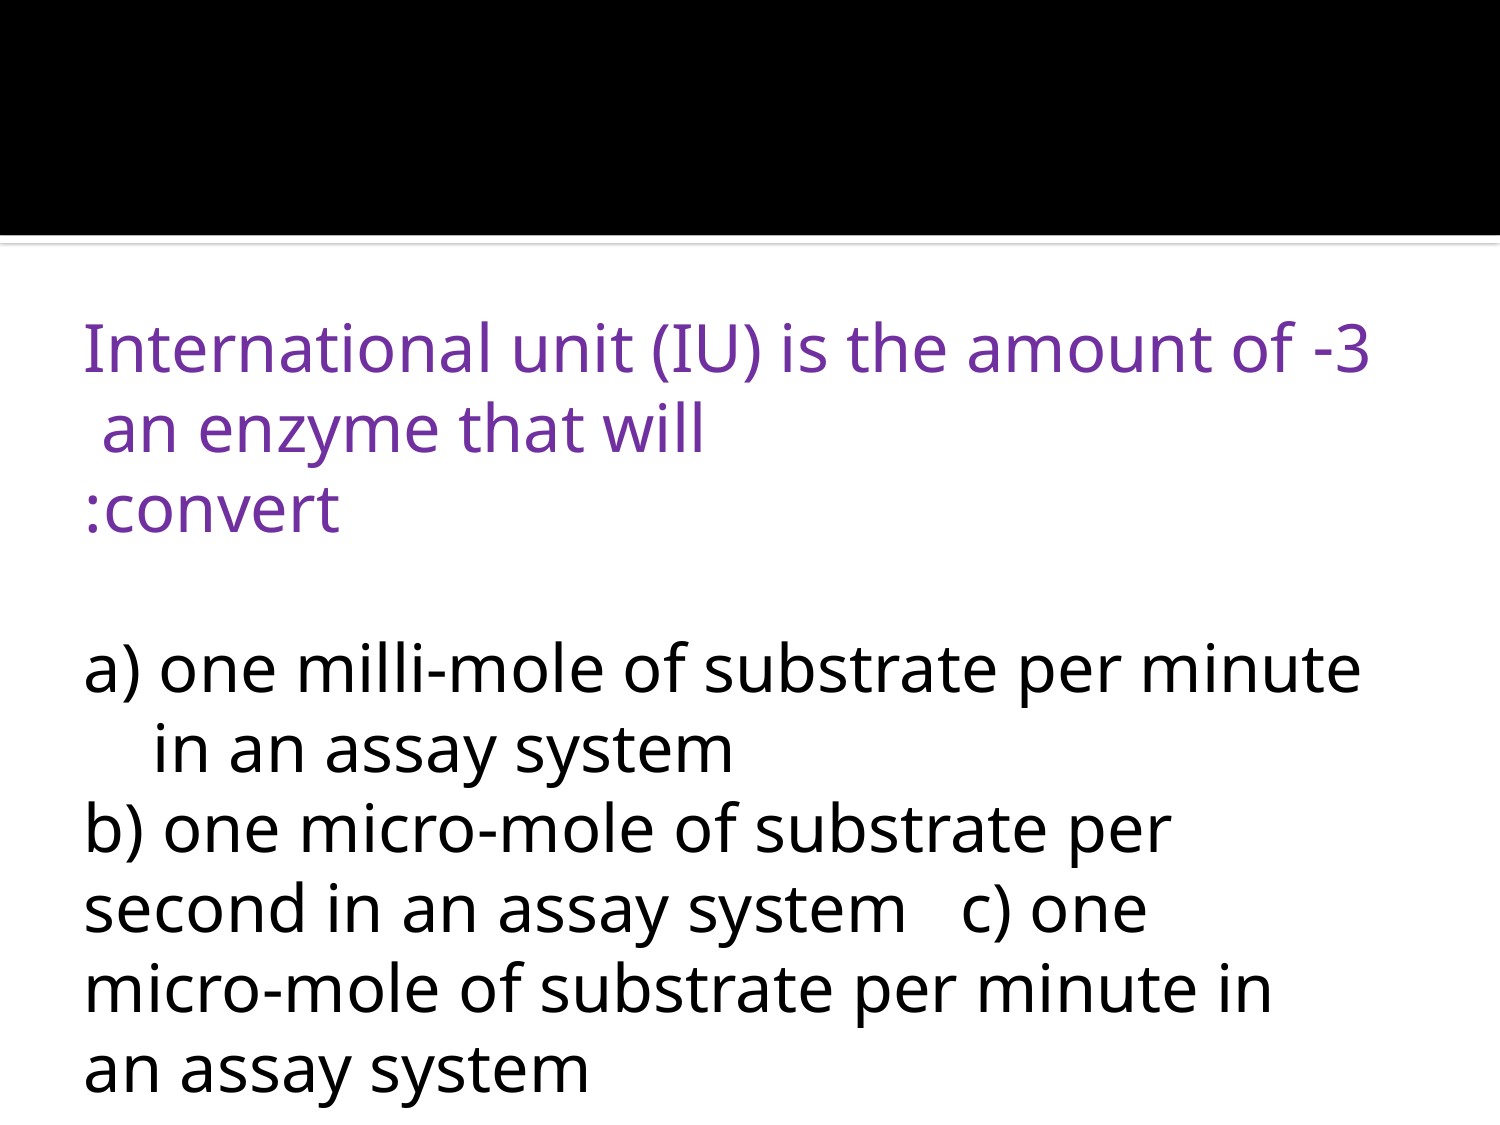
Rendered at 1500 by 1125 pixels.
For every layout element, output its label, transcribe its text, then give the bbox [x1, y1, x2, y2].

list 3- International unit (IU) is the amount of an enzyme that will convert: a) one milli-mole of substrate per minute in an assay system b) one micro-mole of substrate per second in an assay system c) one micro-mole of substrate per minute in an assay system [75, 291, 1425, 1050]
